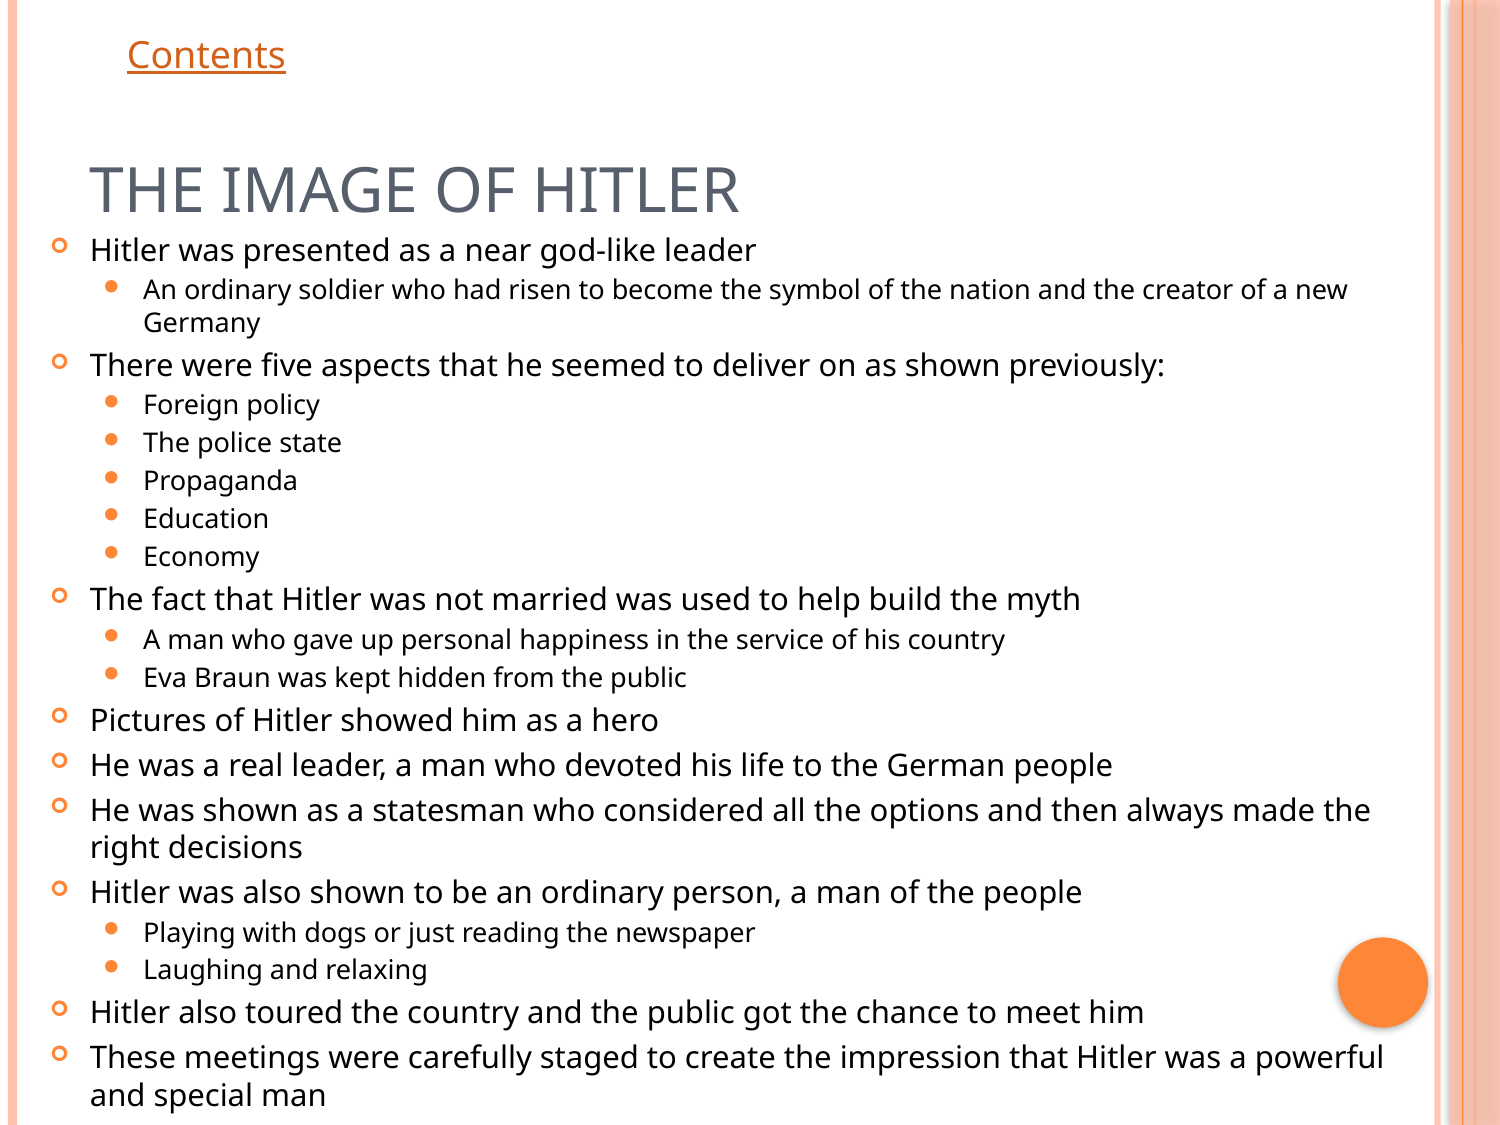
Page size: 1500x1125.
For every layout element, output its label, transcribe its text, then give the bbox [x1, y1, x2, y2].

title The Image of Hitler [75, 45, 1300, 222]
list Hitler was presented as a near god-like leader An ordinary soldier who had risen to become the symbol of the nation and the creator of a new Germany There were five aspects that he seemed to deliver on as shown previously: Foreign policy The police state Propaganda Education Economy The fact that Hitler was not married was used to help build the myth A man who gave up personal happiness in the service of his country Eva Braun was kept hidden from the public Pictures of Hitler showed him as a hero He was a real leader, a man who devoted his life to the German people He was shown as a statesman who considered all the options and then always made the right decisions Hitler was also shown to be an ordinary person, a man of the people Playing with dogs or just reading the newspaper Laughing and relaxing Hitler also toured the country and the public got the chance to meet him These meetings were carefully staged to create the impression that Hitler was a powerful and special man [34, 222, 1419, 1125]
